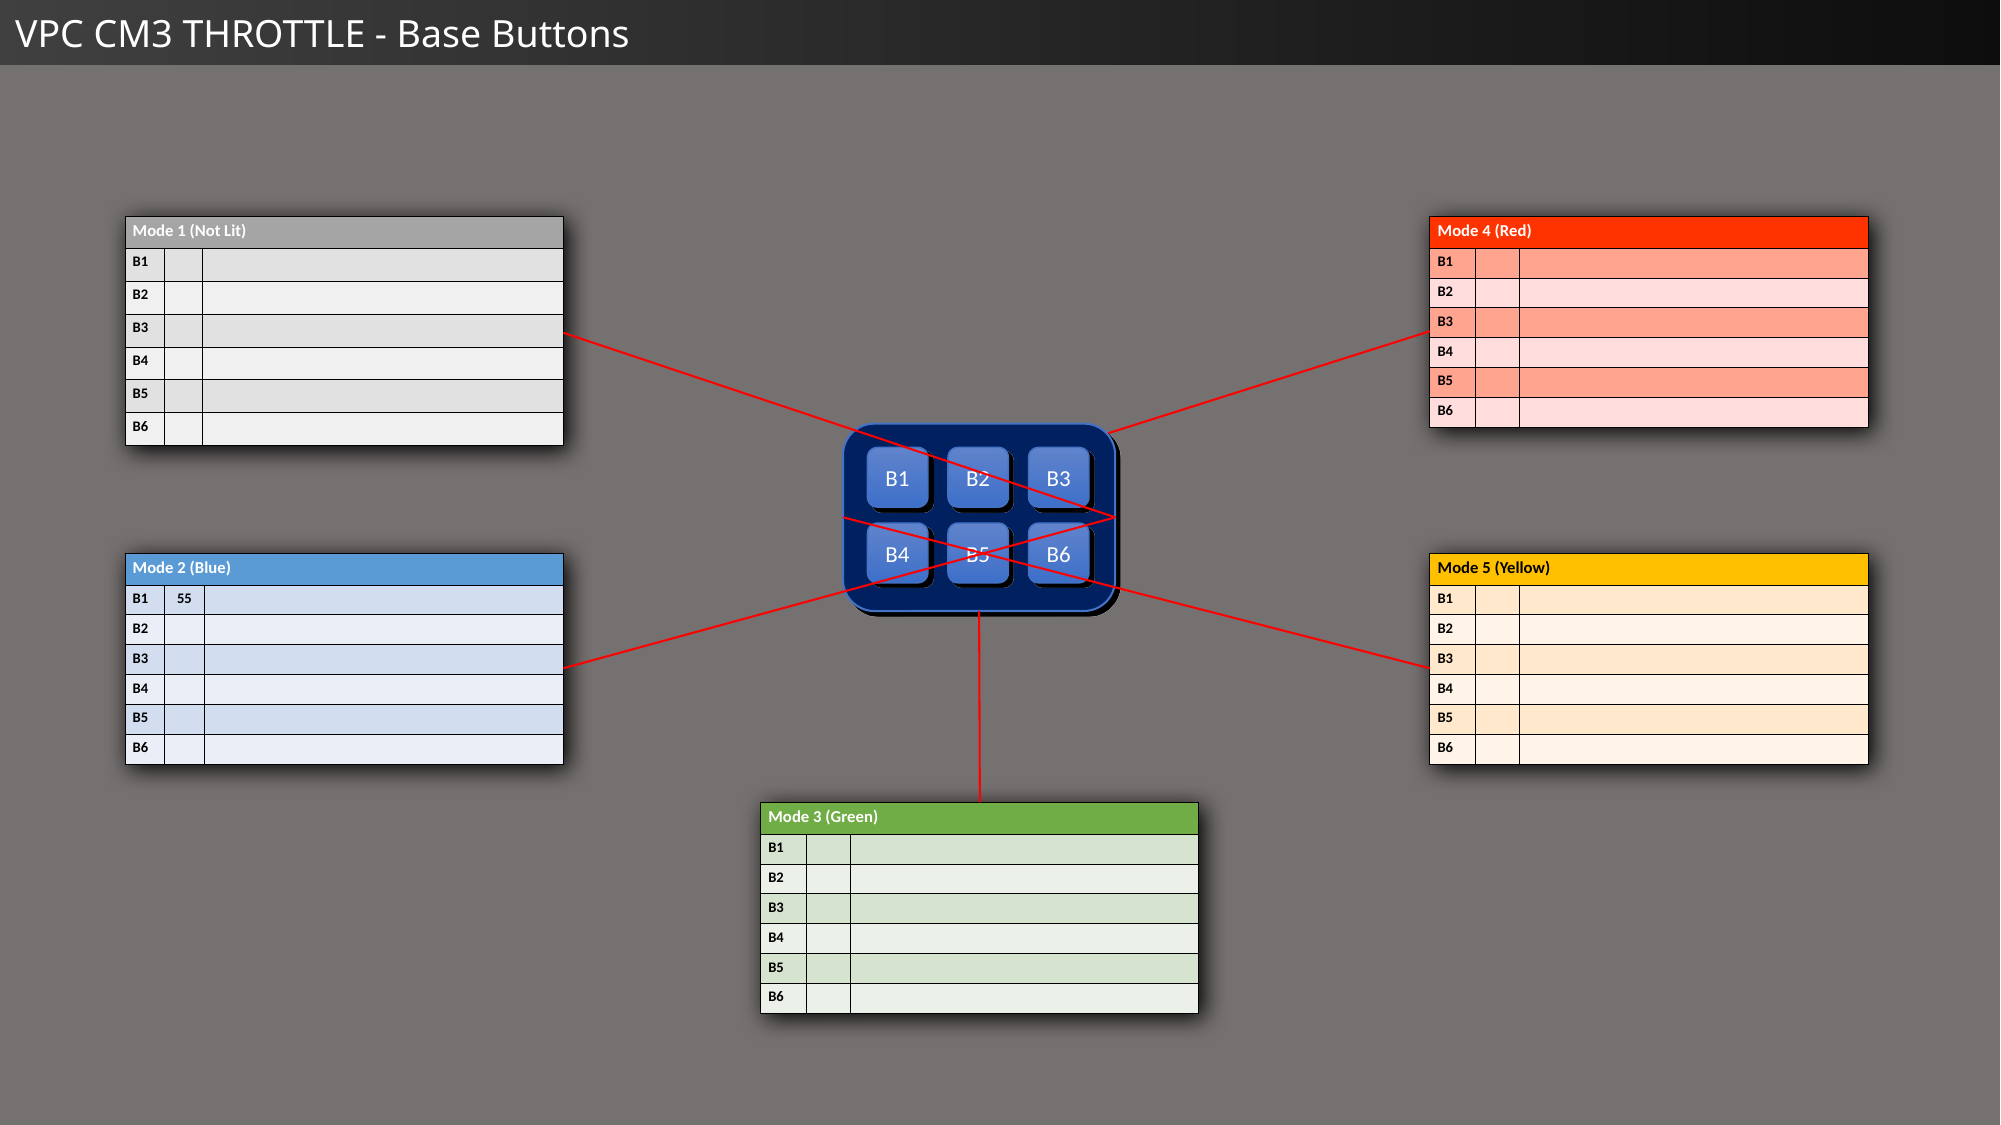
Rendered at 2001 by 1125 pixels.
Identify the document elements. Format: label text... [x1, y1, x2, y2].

table_cell [203, 380, 563, 412]
table_cell [1476, 615, 1519, 644]
table_cell B4 [126, 348, 164, 379]
table_cell B6 [1430, 735, 1475, 764]
table_cell [205, 735, 563, 764]
table_cell 55 [165, 586, 204, 614]
table_cell [1476, 308, 1519, 337]
table_cell [205, 705, 563, 734]
table_cell B5 [126, 380, 164, 412]
table_header Mode 4 (Red) [1430, 217, 1868, 248]
table_cell [1476, 675, 1519, 704]
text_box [563, 332, 844, 518]
table_cell [1476, 338, 1519, 367]
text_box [563, 517, 843, 669]
table_cell B4 [1430, 338, 1475, 367]
table_cell [1476, 645, 1519, 674]
table_cell [807, 954, 850, 983]
table_cell [1520, 368, 1868, 397]
table_cell [165, 413, 202, 445]
table_cell [1476, 249, 1519, 278]
table_cell [203, 315, 563, 347]
table_cell [1476, 705, 1519, 734]
table_cell [851, 835, 1198, 864]
table_cell B4 [1430, 675, 1475, 704]
table_header Mode 2 (Blue) [126, 554, 563, 585]
table_header Mode 1 (Not Lit) [126, 217, 563, 248]
table_cell [1476, 586, 1519, 614]
table_cell [1520, 705, 1868, 734]
table_cell B2 [126, 282, 164, 314]
table_cell [1520, 675, 1868, 704]
table_cell [203, 282, 563, 314]
table_cell [205, 645, 563, 674]
table_cell B3 [126, 315, 164, 347]
table_cell [1520, 279, 1868, 307]
table_cell [807, 865, 850, 893]
table_cell B6 [761, 984, 806, 1013]
table_cell [851, 984, 1198, 1013]
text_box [1115, 331, 1430, 517]
table_cell B1 [126, 586, 164, 614]
table_cell B5 [761, 954, 806, 983]
table_cell [165, 645, 204, 674]
table_cell [1520, 398, 1868, 427]
table_cell [205, 675, 563, 704]
table_cell [1520, 615, 1868, 644]
table_cell [203, 413, 563, 445]
table_cell [1520, 645, 1868, 674]
table_cell [203, 249, 563, 281]
table_cell [165, 282, 202, 314]
table_cell B3 [1430, 645, 1475, 674]
table_cell [1520, 735, 1868, 764]
table_cell B3 [761, 894, 806, 923]
table_cell B1 [761, 835, 806, 864]
table_cell [807, 924, 850, 953]
table_cell B6 [126, 735, 164, 764]
table_cell [851, 954, 1198, 983]
table_cell [205, 586, 563, 614]
title VPC CM3 THROTTLE - Base Buttons [0, 0, 2000, 66]
table_cell [1520, 338, 1868, 367]
table_cell [807, 835, 850, 864]
table_cell B5 [1430, 368, 1475, 397]
table_cell [1476, 279, 1519, 307]
table_cell [165, 348, 202, 379]
table_cell [165, 249, 202, 281]
table_cell [165, 735, 204, 764]
table_cell [165, 615, 204, 644]
table_cell [807, 894, 850, 923]
table_cell [807, 984, 850, 1013]
table_cell [165, 315, 202, 347]
table_cell B1 [126, 249, 164, 281]
table_cell [1520, 308, 1868, 337]
table_cell B5 [1430, 705, 1475, 734]
table_cell B4 [761, 924, 806, 953]
table_cell B2 [126, 615, 164, 644]
table_cell [1520, 586, 1868, 614]
table_cell B3 [1430, 308, 1475, 337]
table_cell [1520, 249, 1868, 278]
table_cell B1 [1430, 249, 1475, 278]
table_cell B2 [761, 865, 806, 893]
table_cell [851, 894, 1198, 923]
table_cell B3 [126, 645, 164, 674]
table_cell B5 [126, 705, 164, 734]
table_cell [1476, 398, 1519, 427]
table_cell B2 [1430, 615, 1475, 644]
table_header Mode 3 (Green) [761, 803, 1198, 834]
table_cell [203, 348, 563, 379]
table_cell [165, 705, 204, 734]
table_cell [205, 615, 563, 644]
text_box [1115, 517, 1430, 669]
table_header Mode 5 (Yellow) [1430, 554, 1868, 585]
table_cell B6 [126, 413, 164, 445]
table_cell B1 [1430, 586, 1475, 614]
table_cell B6 [1430, 398, 1475, 427]
table_cell B4 [126, 675, 164, 704]
table_cell [851, 865, 1198, 893]
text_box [843, 423, 1116, 612]
table_cell [1476, 735, 1519, 764]
table_cell B2 [1430, 279, 1475, 307]
table_cell [851, 924, 1198, 953]
table_cell [165, 675, 204, 704]
table_cell [1476, 368, 1519, 397]
table_cell [165, 380, 202, 412]
